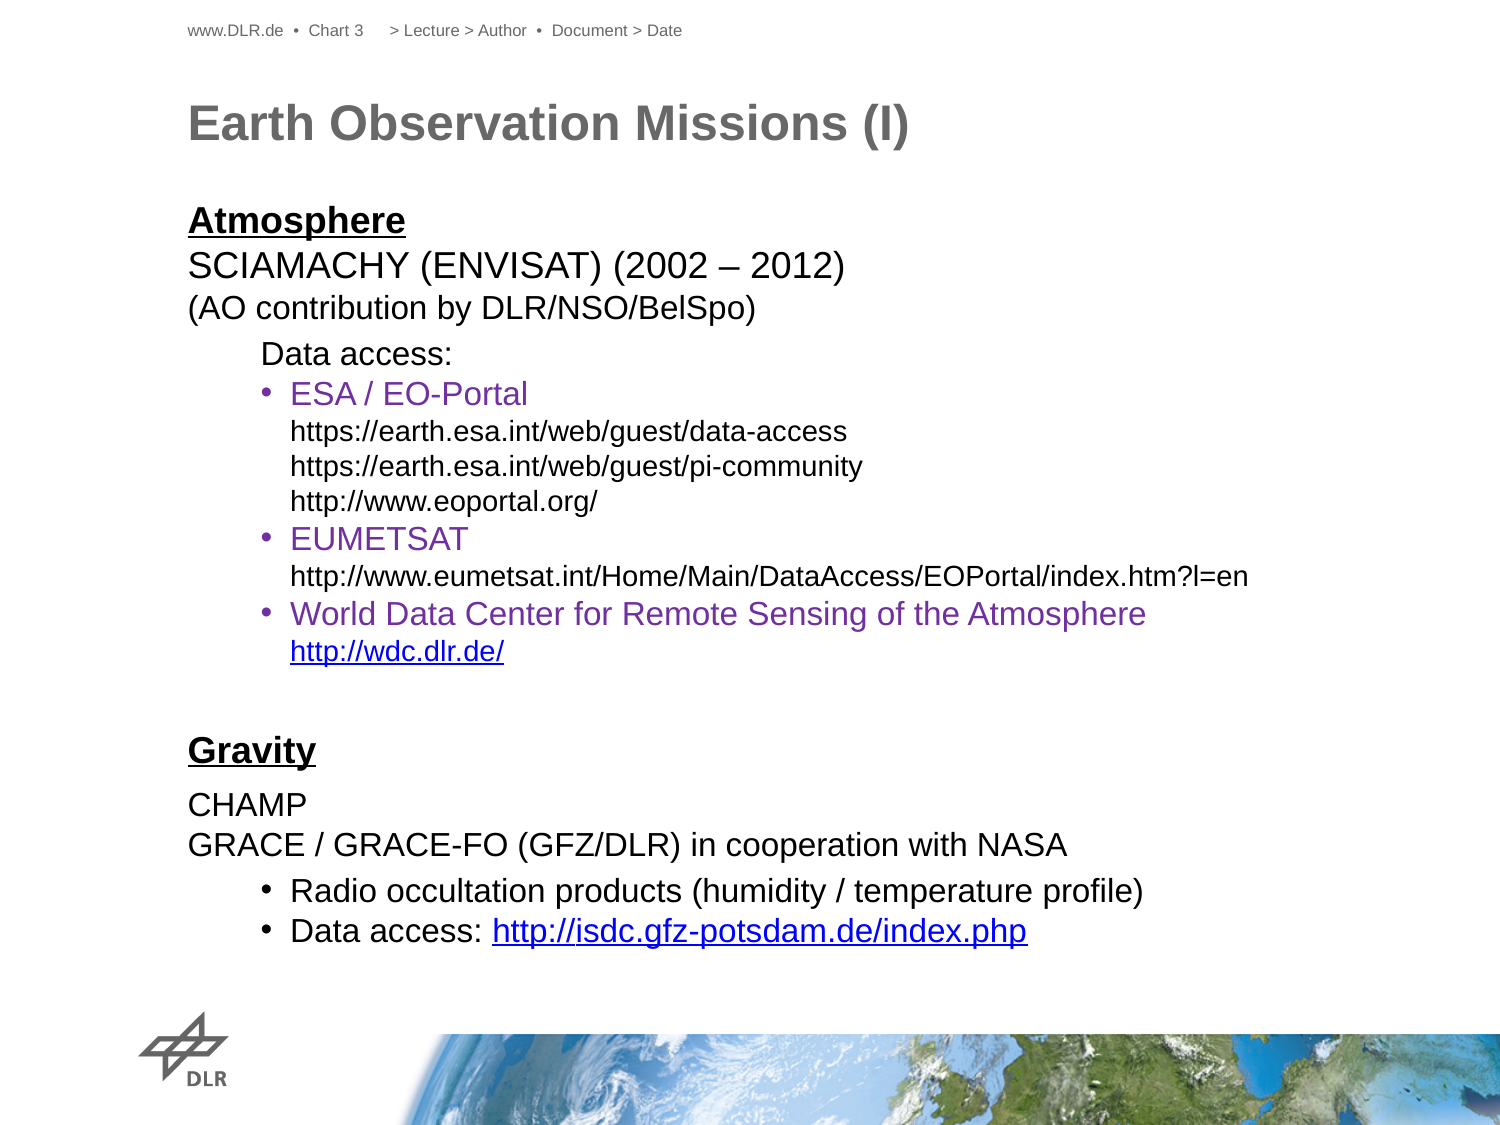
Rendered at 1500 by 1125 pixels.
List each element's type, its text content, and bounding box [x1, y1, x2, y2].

footer > Lecture > Author • Document > Date [389, 20, 1276, 41]
slide_number www.DLR.de • Chart 3 [187, 20, 389, 41]
title Earth Observation Missions (I) [187, 90, 1392, 196]
list Atmosphere SCIAMACHY (ENVISAT) (2002 – 2012) (AO contribution by DLR/NSO/BelSpo) Data access: ESA / EO-Portal https://earth.esa.int/web/guest/data-access https://earth.esa.int/web/guest/pi-community http://www.eoportal.org/ EUMETSAT http://www.eumetsat.int/Home/Main/DataAccess/EOPortal/index.htm?l=en World Data Center for Remote Sensing of the Atmosphere http://wdc.dlr.de/ Gravity CHAMP GRACE / GRACE-FO (GFZ/DLR) in cooperation with NASA Radio occultation products (humidity / temperature profile) Data access: http://isdc.gfz-potsdam.de/index.php [187, 196, 1450, 1000]
picture [0, 1007, 1500, 1125]
